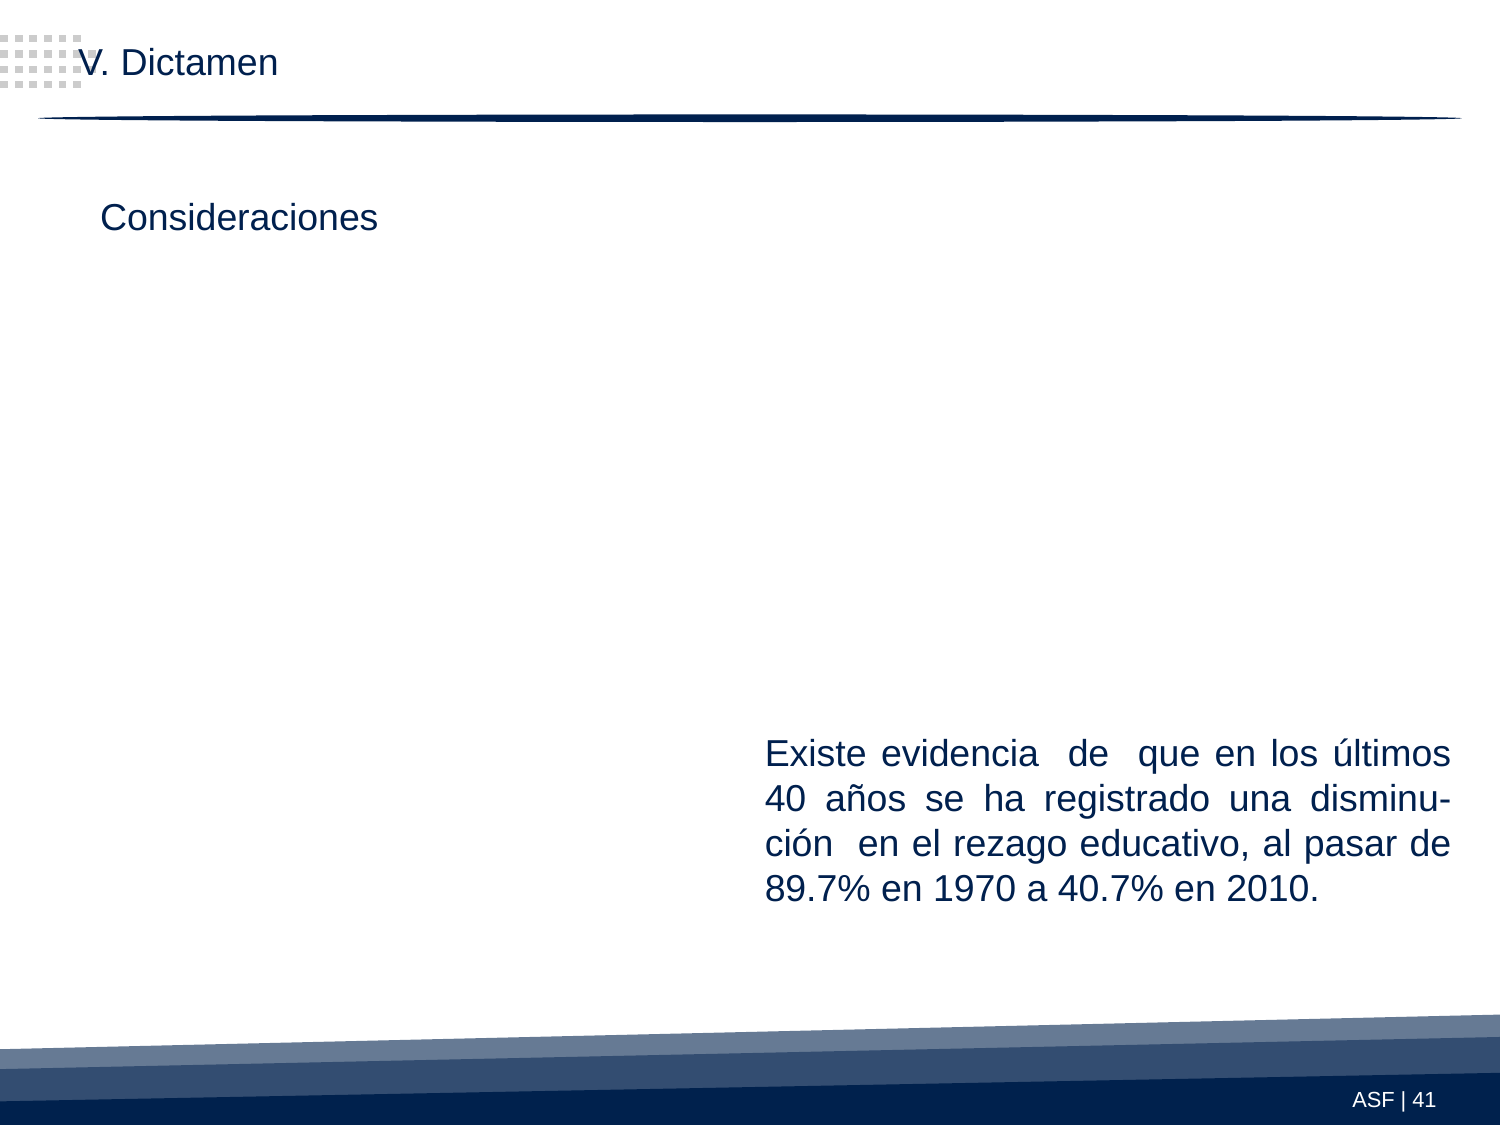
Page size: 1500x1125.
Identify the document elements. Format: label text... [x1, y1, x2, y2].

text_box V. Dictamen [63, 30, 761, 91]
text_box Consideraciones [85, 185, 802, 246]
text_box Existe evidencia de que en los últimos 40 años se ha registrado una disminu-ción en el rezago educativo, al pasar de 89.7% en 1970 a 40.7% en 2010. [750, 721, 1467, 917]
text_box [38, 114, 1462, 123]
slide_number ASF | 41 [1337, 1078, 1489, 1125]
